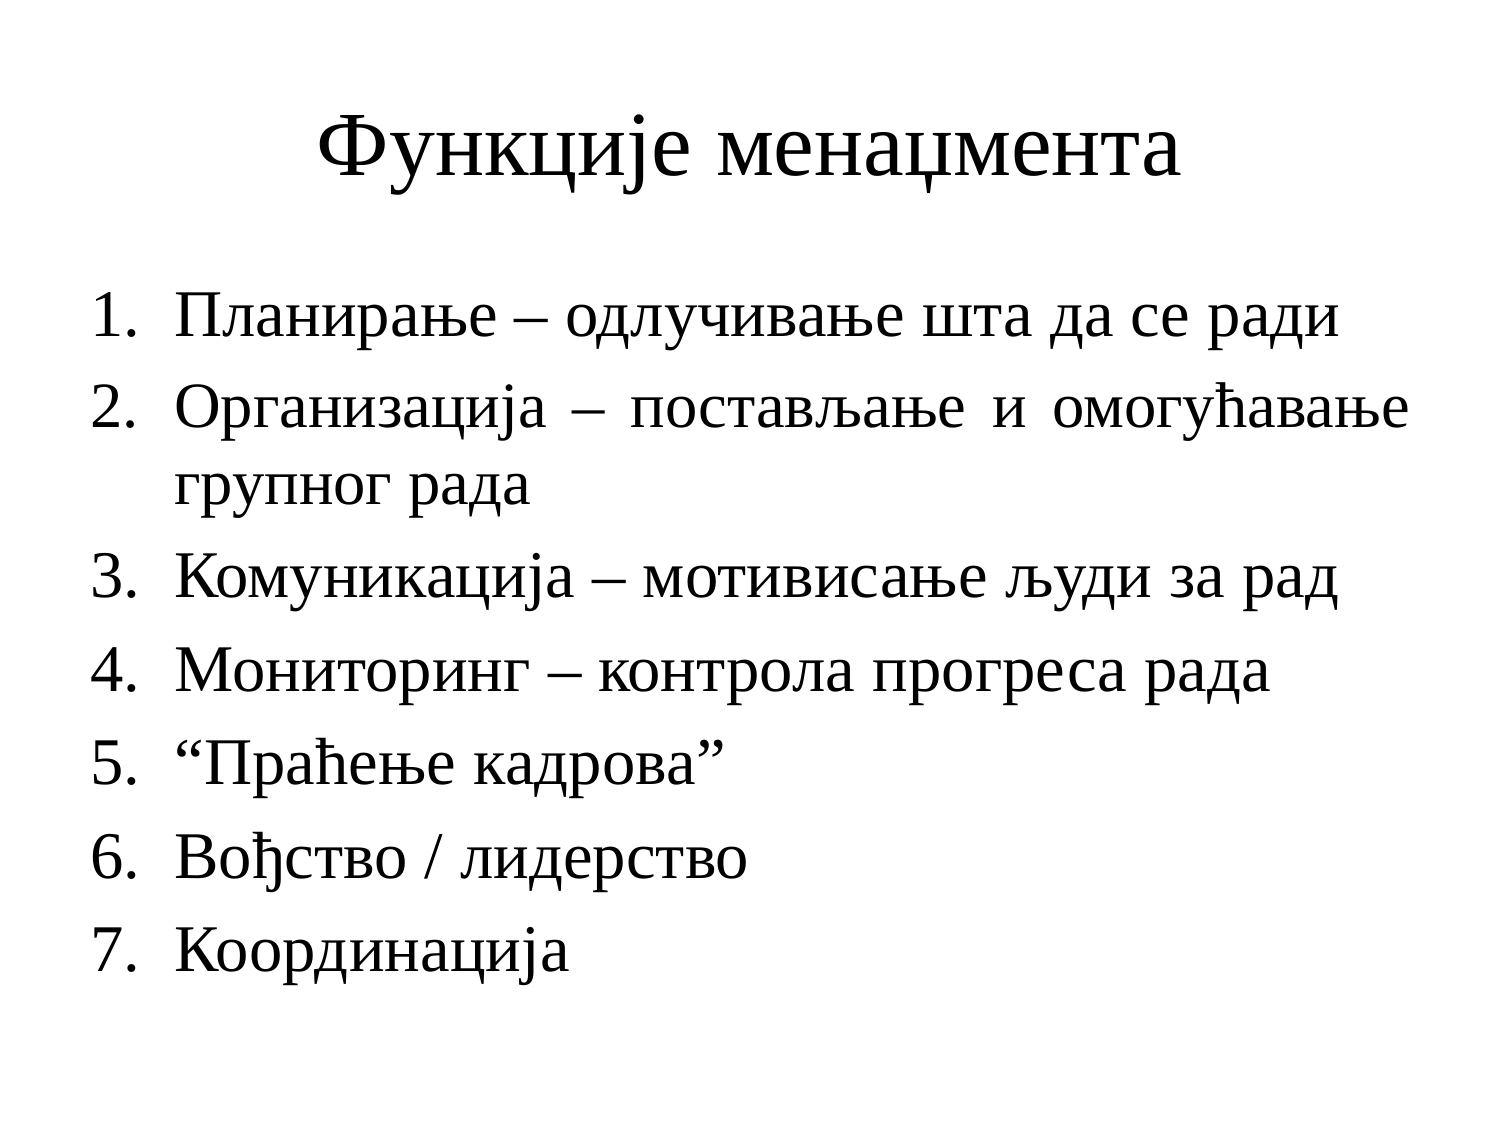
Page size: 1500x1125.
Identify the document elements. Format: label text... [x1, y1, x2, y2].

title Функције менаџмента [75, 45, 1425, 233]
list Планирање – одлучивање шта да се ради Организација – постављање и омогућавање групног рада Комуникација – мотивисање људи за рад Мониторинг – контрола прогреса рада “Праћење кадрова” Вођство / лидерство Координација [75, 262, 1425, 1005]
